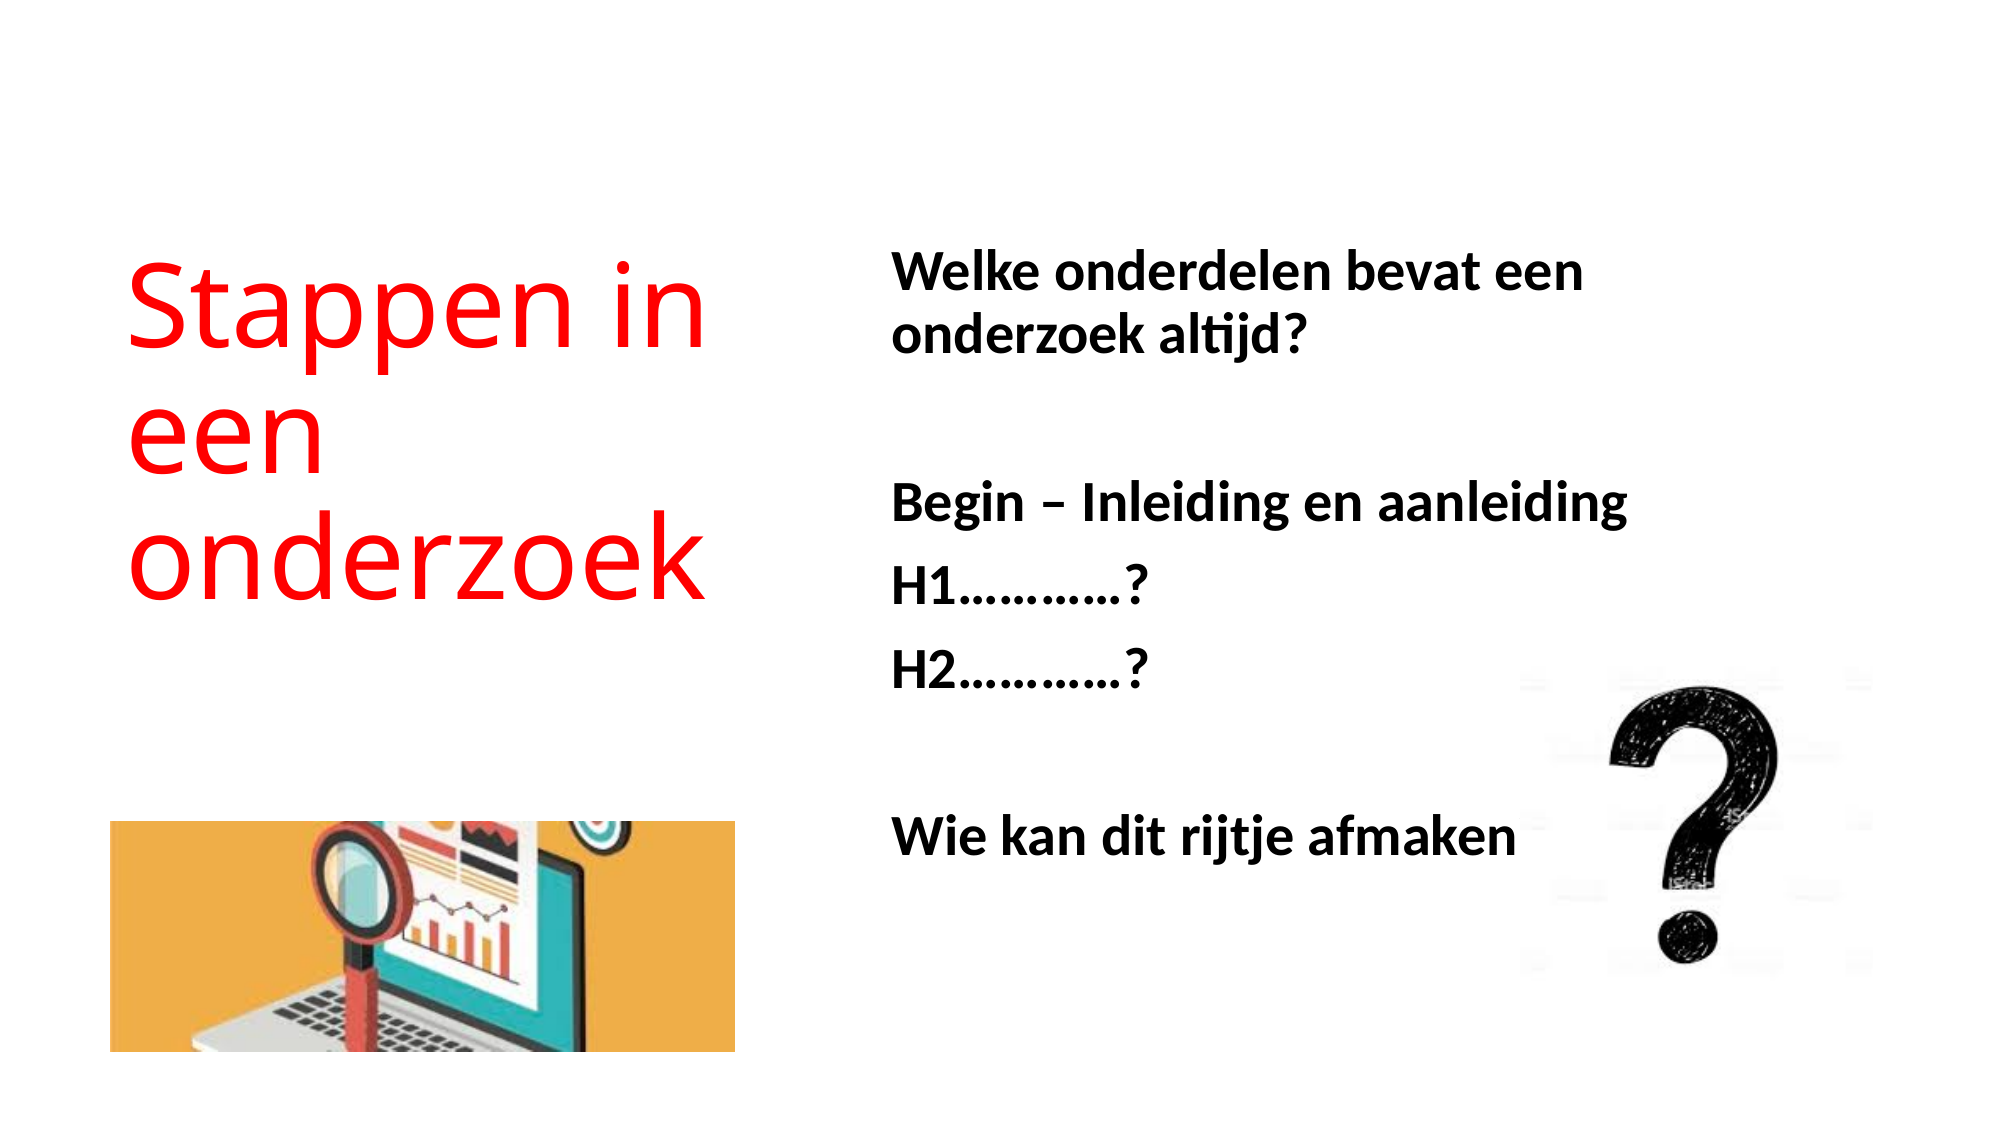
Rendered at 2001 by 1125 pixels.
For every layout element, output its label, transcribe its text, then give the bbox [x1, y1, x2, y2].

title Stappen in een onderzoek [110, 90, 735, 782]
picture [110, 821, 735, 1053]
picture [1520, 642, 1873, 995]
list Welke onderdelen bevat een onderzoek altijd? Begin – Inleiding en aanleiding H1…………? H2…………? Wie kan dit rijtje afmaken? [876, 233, 1849, 1053]
